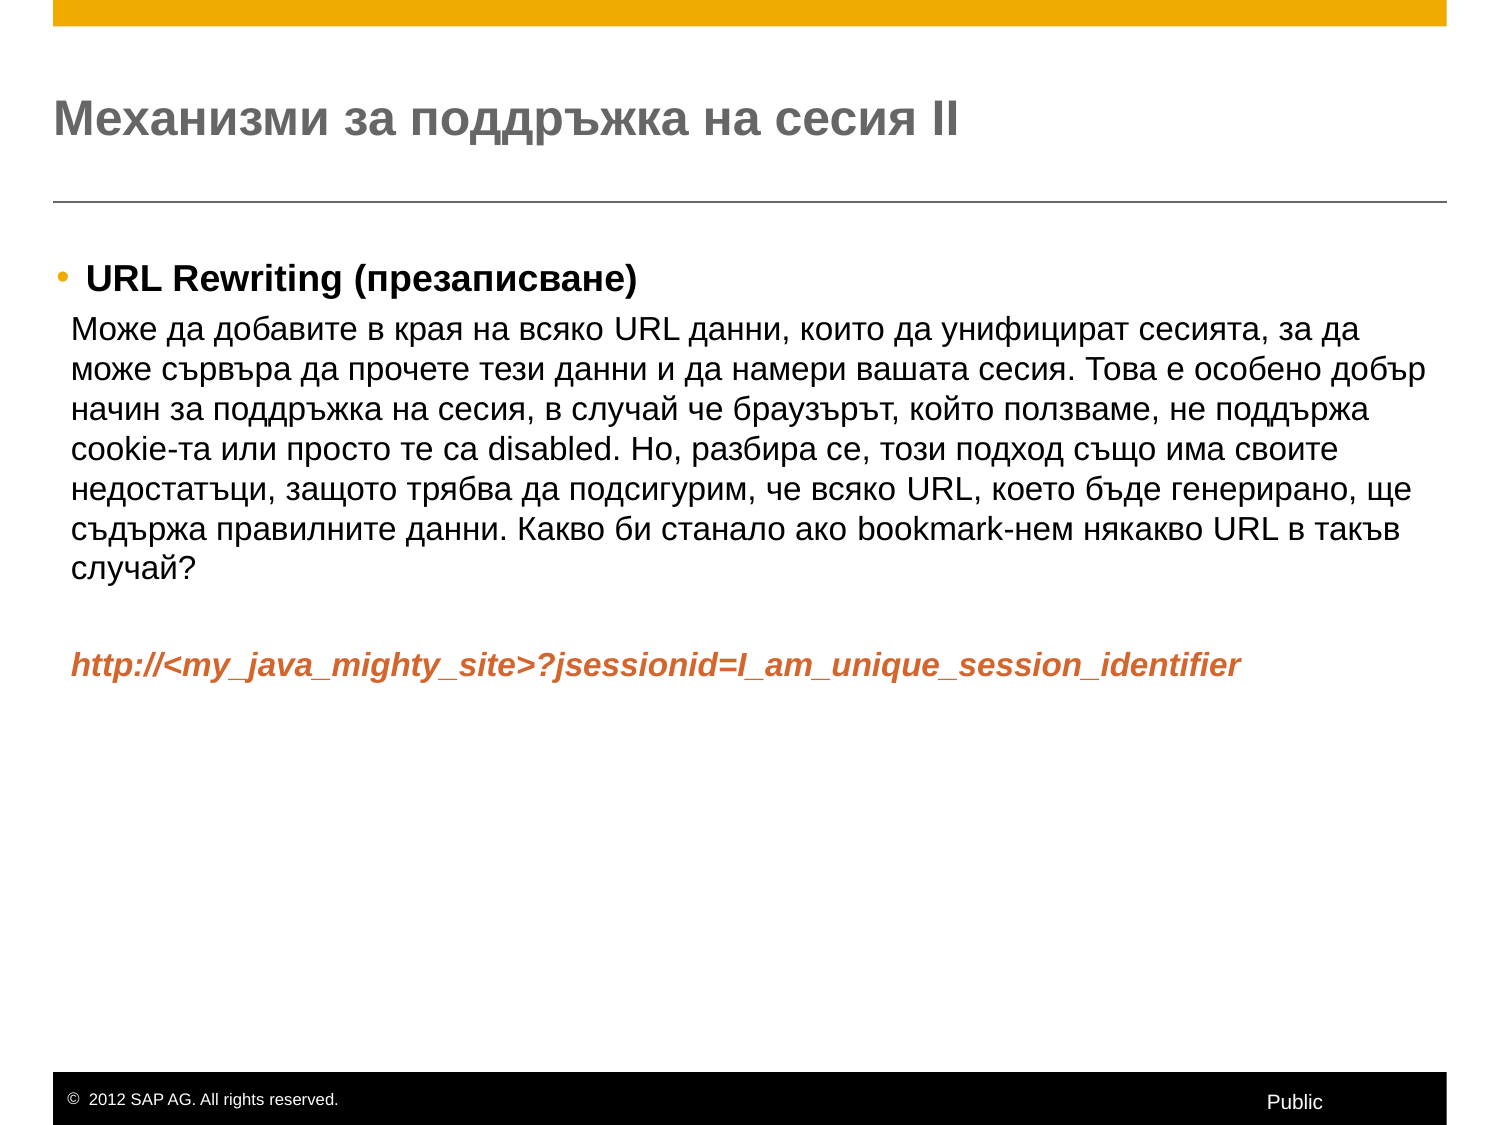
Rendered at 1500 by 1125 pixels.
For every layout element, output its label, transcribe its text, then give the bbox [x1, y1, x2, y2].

title Механизми за поддръжка на сесия II [53, 53, 1447, 178]
list URL Rewriting (презаписване) Може да добавите в края на всяко URL данни, които да унифицират сесията, за да може сървъра да прочете тези данни и да намери вашата сесия. Това е особено добър начин за поддръжка на сесия, в случай че браузърът, който ползваме, не поддържа cookie-та или просто те са disabled. Но, разбира се, този подход също има своите недостатъци, защото трябва да подсигурим, че всяко URL, което бъде генерирано, ще съдържа правилните данни. Какво би станало ако bookmark-нем някакво URL в такъв случай? http://<my_java_mighty_site>?jsessionid=I_am_unique_session_identifier [56, 253, 1450, 975]
